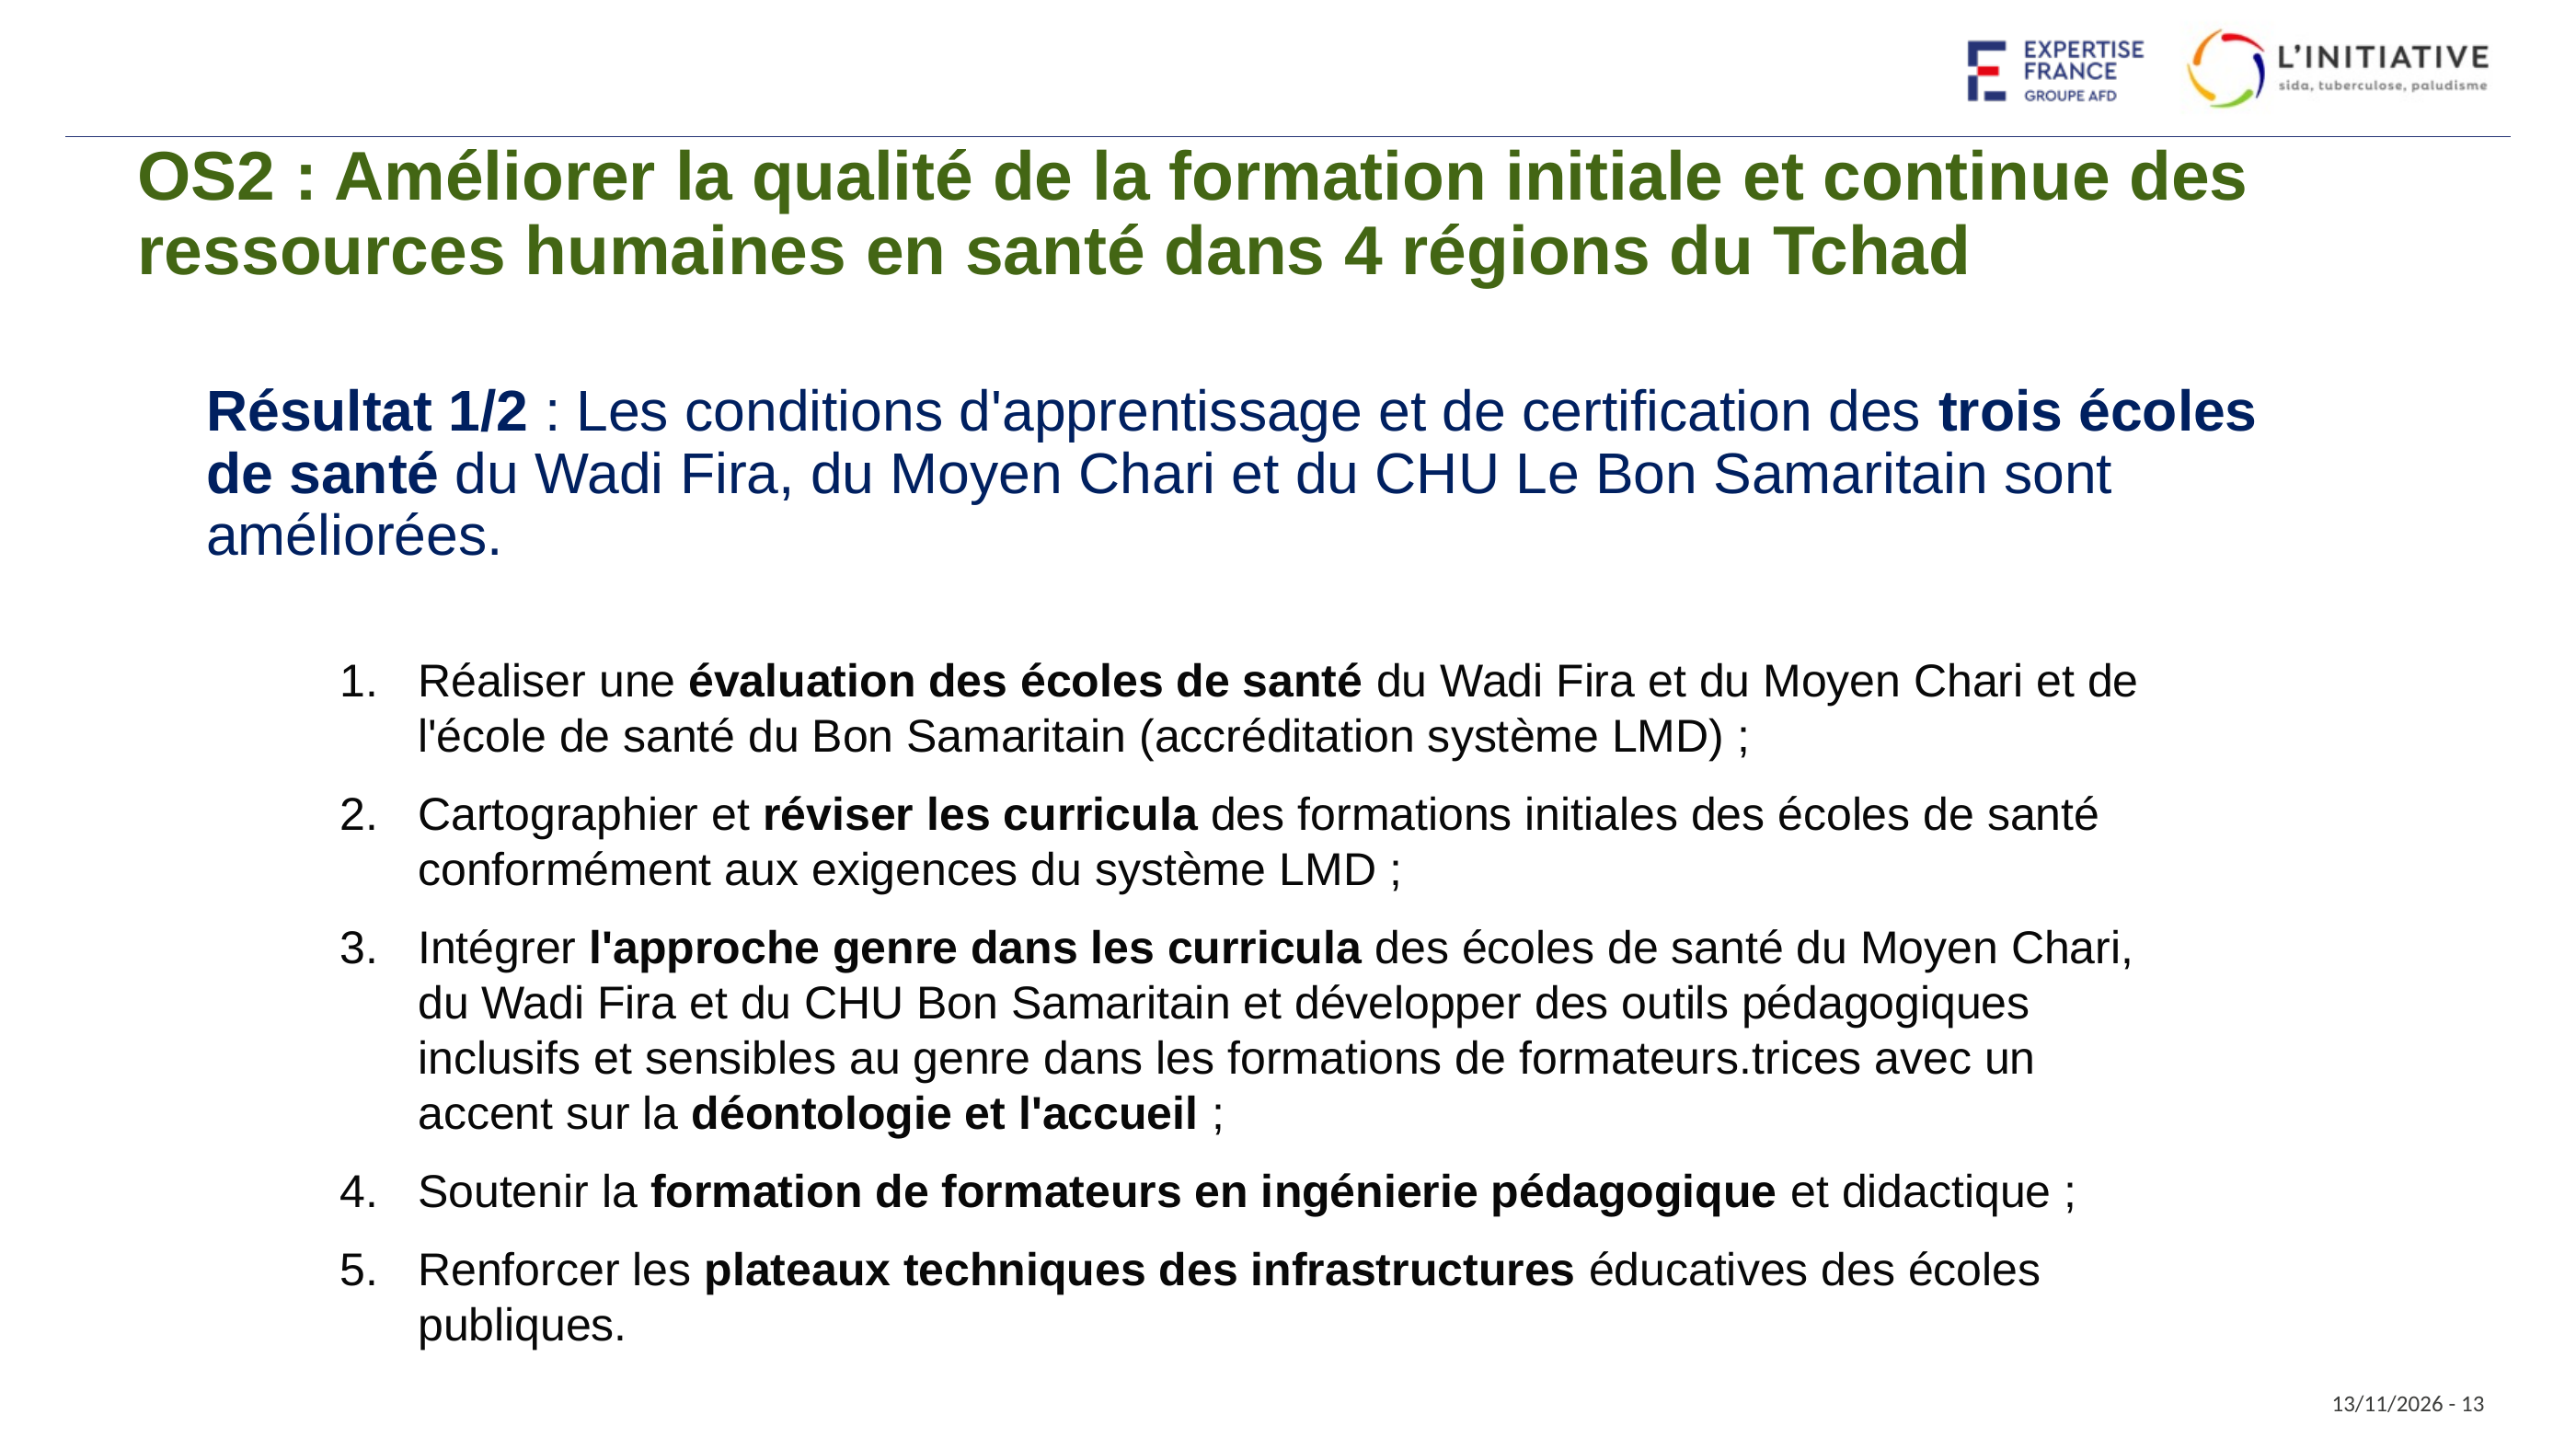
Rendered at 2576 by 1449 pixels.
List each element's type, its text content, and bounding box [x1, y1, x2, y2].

text_box OS2 : Améliorer la qualité de la formation initiale et continue des ressources humaines en santé dans 4 régions du Tchad [42, 133, 2341, 305]
text_box Réaliser une évaluation des écoles de santé du Wadi Fira et du Moyen Chari et de l'école de santé du Bon Samaritain (accréditation système LMD) ; Cartographier et réviser les curricula des formations initiales des écoles de santé conformément aux exigences du système LMD ; Intégrer l'approche genre dans les curricula des écoles de santé du Moyen Chari, du Wadi Fira et du CHU Bon Samaritain et développer des outils pédagogiques inclusifs et sensibles au genre dans les formations de formateurs.trices avec un accent sur la déontologie et l'accueil ; Soutenir la formation de formateurs en ingénierie pédagogique et didactique ; Renforcer les plateaux techniques des infrastructures éducatives des écoles publiques. [327, 643, 2199, 1357]
text_box Résultat 1/2 : Les conditions d'apprentissage et de certification des trois écoles de santé du Wadi Fira, du Moyen Chari et du CHU Le Bon Samaritain sont améliorées. [192, 374, 2291, 574]
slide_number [956, 1363, 2499, 1442]
picture [1949, 0, 2519, 137]
